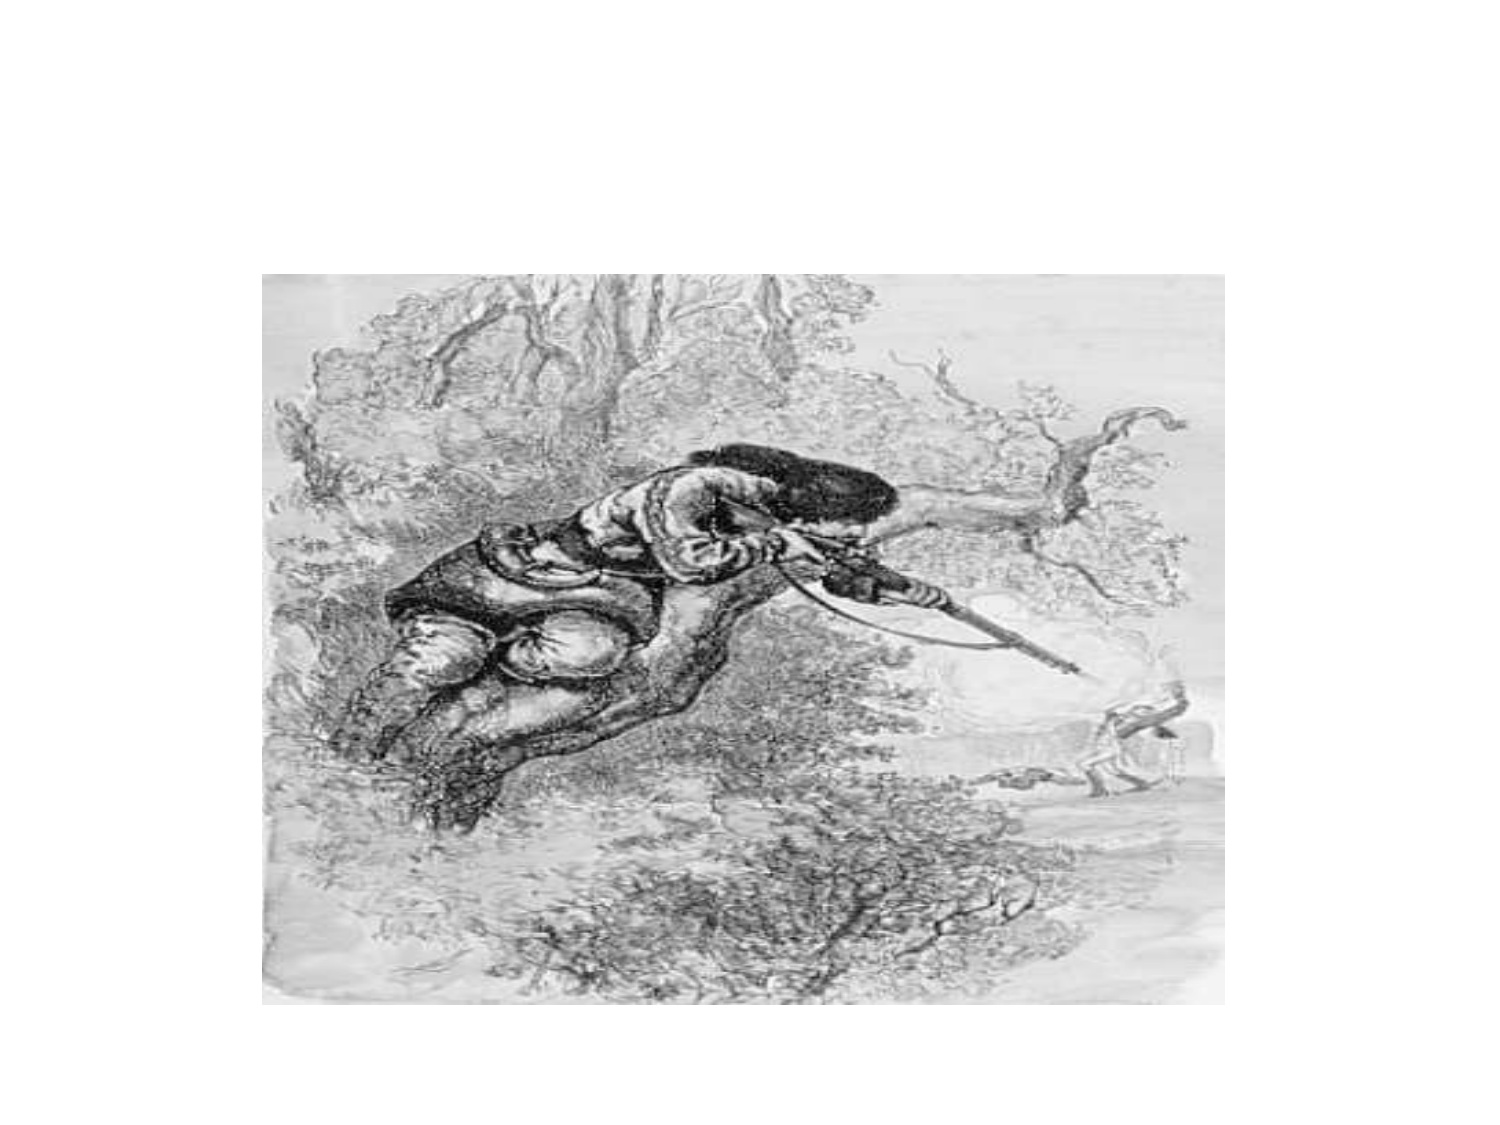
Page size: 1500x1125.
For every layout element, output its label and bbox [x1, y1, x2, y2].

picture [262, 274, 1226, 1005]
